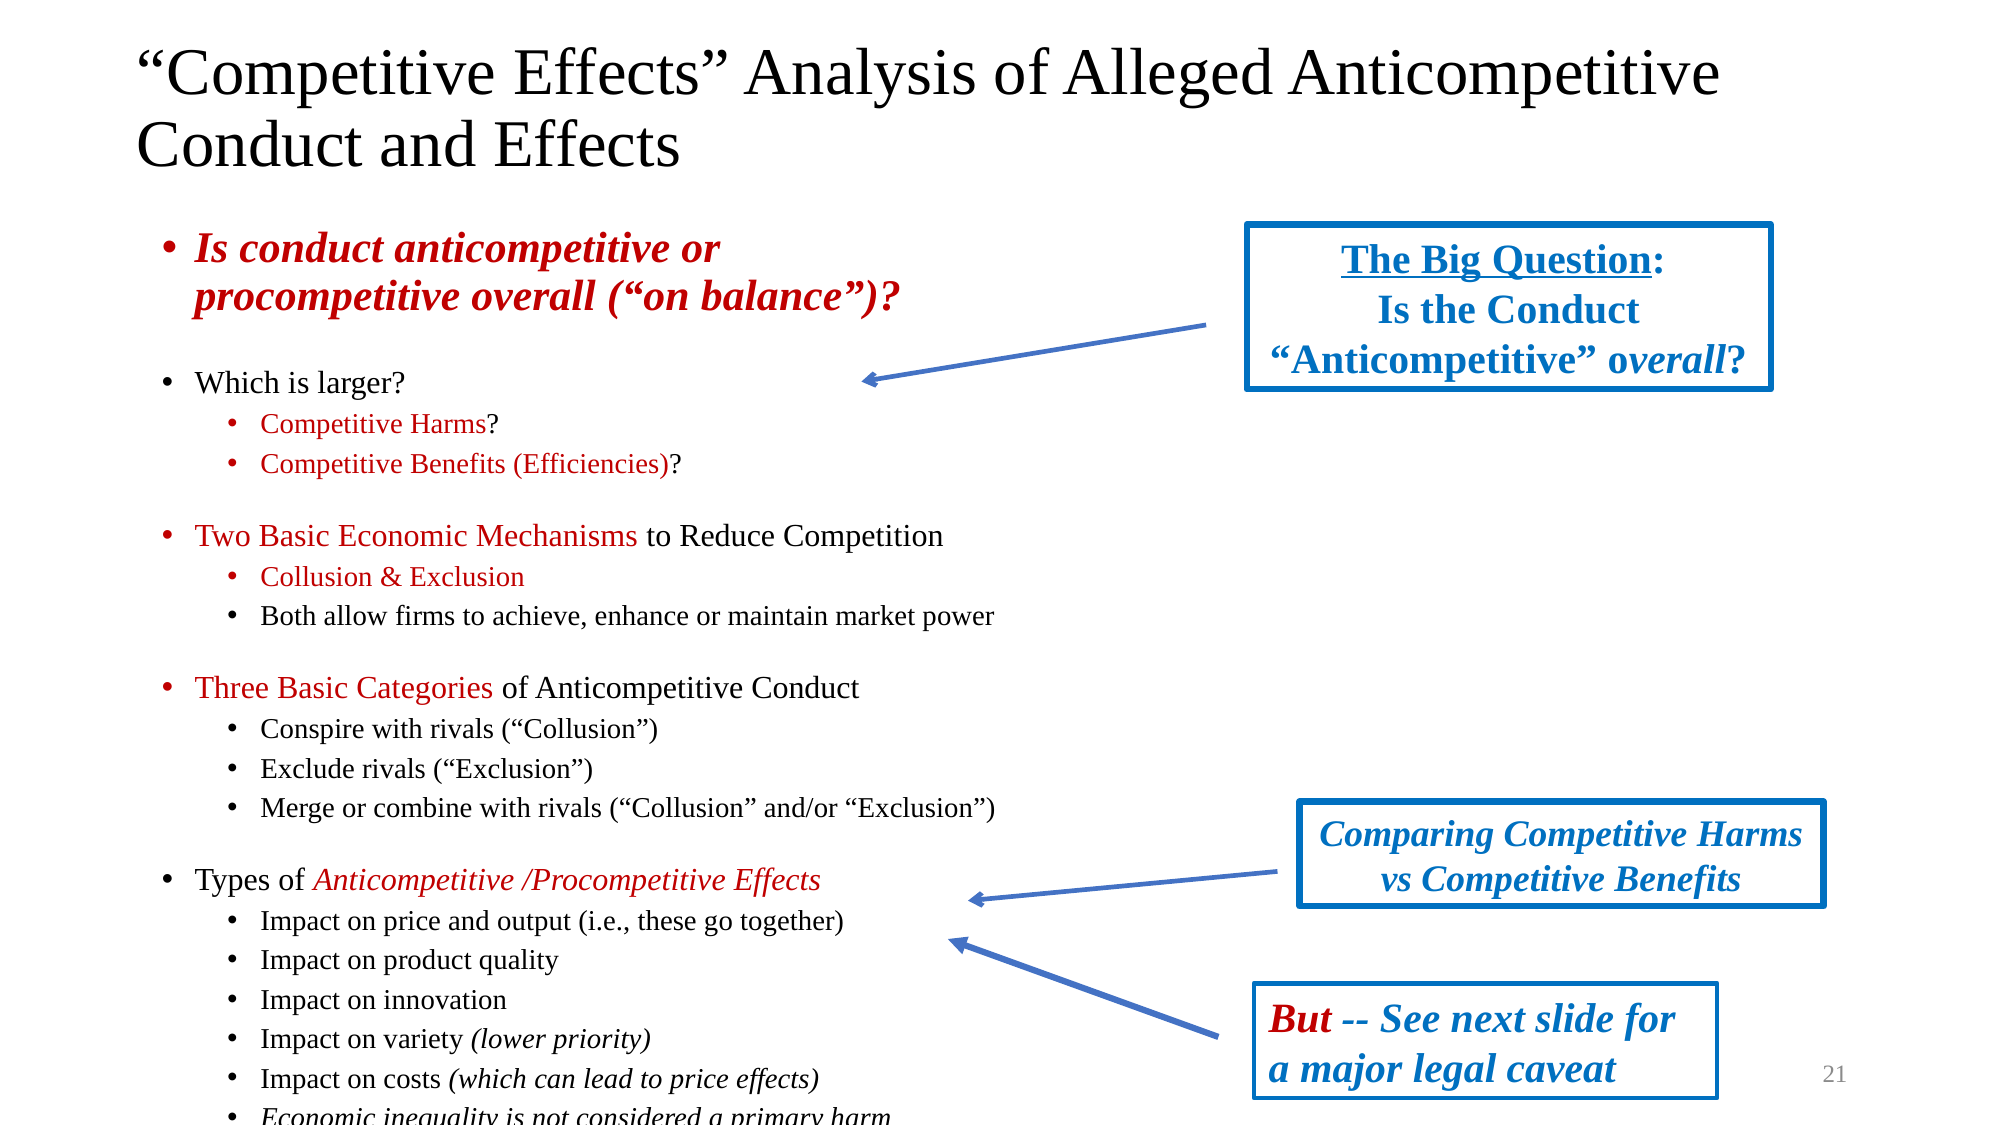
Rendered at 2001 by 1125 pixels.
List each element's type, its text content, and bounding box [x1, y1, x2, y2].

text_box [947, 939, 1219, 1037]
list Is conduct anticompetitive or procompetitive overall (“on balance”)? Which is larger? Competitive Harms? Competitive Benefits (Efficiencies)? Two Basic Economic Mechanisms to Reduce Competition Collusion & Exclusion Both allow firms to achieve, enhance or maintain market power Three Basic Categories of Anticompetitive Conduct Conspire with rivals (“Collusion”) Exclude rivals (“Exclusion”) Merge or combine with rivals (“Collusion” and/or “Exclusion”) Types of Anticompetitive /Procompetitive Effects Impact on price and output (i.e., these go together) Impact on product quality Impact on innovation Impact on variety (lower priority) Impact on costs (which can lead to price effects) Economic inequality is not considered a primary harm [81, 217, 1642, 1125]
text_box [861, 324, 1207, 382]
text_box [967, 871, 1278, 901]
title “Competitive Effects” Analysis of Alleged Anticompetitive Conduct and Effects [121, 0, 1847, 218]
text_box But -- See next slide for a major legal caveat [1253, 983, 1718, 1099]
text_box The Big Question: Is the Conduct “Anticompetitive” overall? [1246, 224, 1771, 390]
slide_number 21 [1412, 1042, 1863, 1103]
text_box Comparing Competitive Harms vs Competitive Benefits [1299, 801, 1824, 907]
